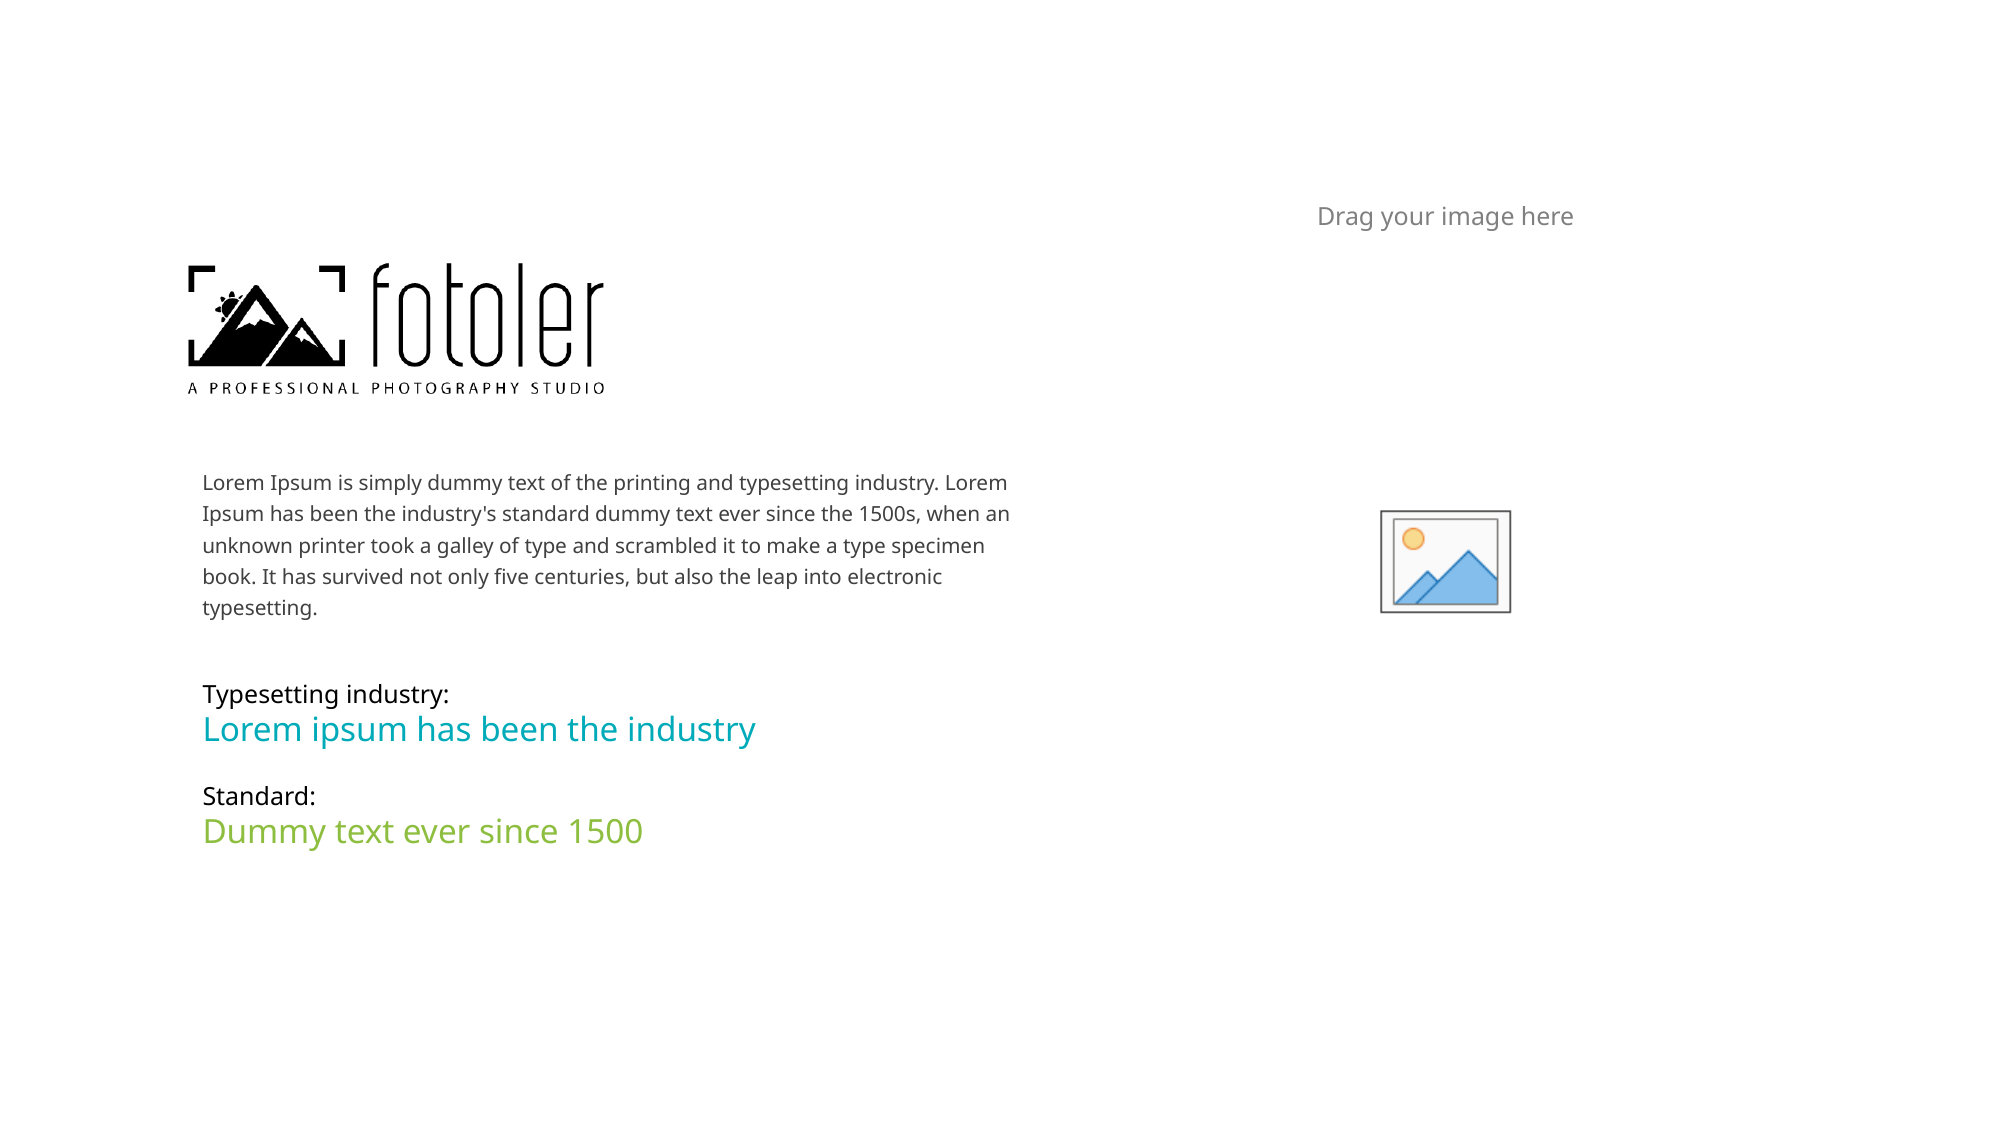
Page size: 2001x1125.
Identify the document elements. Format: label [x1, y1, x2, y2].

text_box [187, 259, 1032, 866]
picture [1079, 192, 1813, 933]
